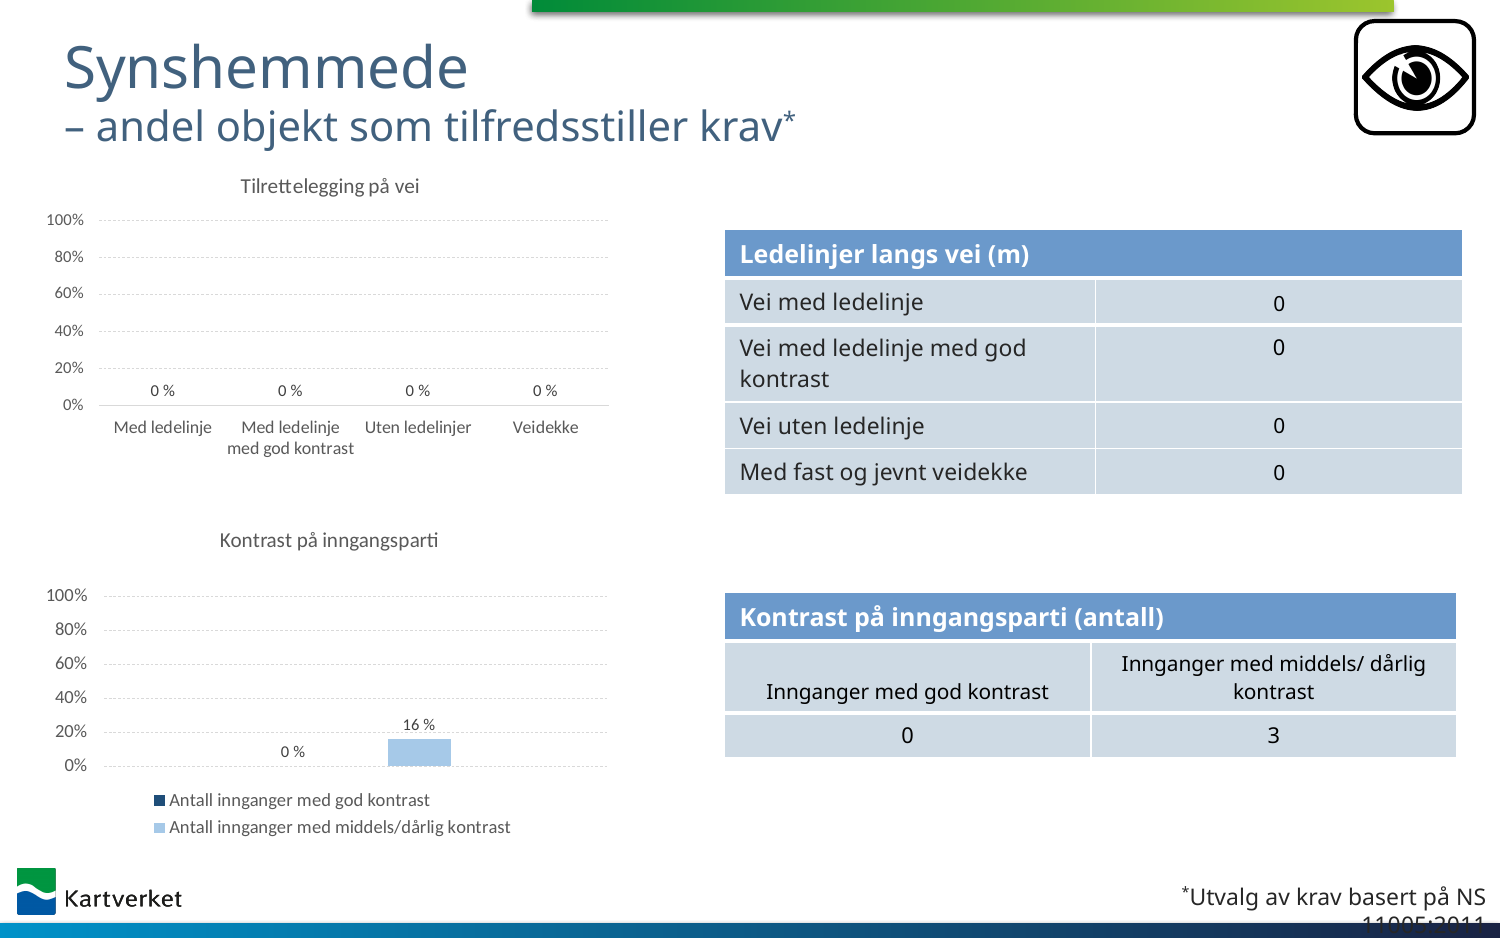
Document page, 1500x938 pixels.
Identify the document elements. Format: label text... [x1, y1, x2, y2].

table_cell Med fast og jevnt veidekke [725, 449, 1095, 494]
text_box *Utvalg av krav basert på NS 11005:2011 [1068, 873, 1500, 938]
table_cell Vei med ledelinje med god kontrast [725, 327, 1095, 401]
table_cell Vei uten ledelinje [725, 403, 1095, 448]
table_cell 0 [1096, 280, 1462, 323]
table_header Ledelinjer langs vei (m) [725, 230, 1462, 276]
picture [41, 166, 619, 492]
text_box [1355, 20, 1475, 134]
table_cell 3 [1092, 715, 1456, 757]
table_cell Vei med ledelinje [725, 280, 1095, 323]
table_header Kontrast på inngangsparti (antall) [725, 593, 1456, 639]
text_box Synshemmede – andel objekt som tilfredsstiller krav* [49, 24, 1431, 158]
table_cell Innganger med middels/ dårlig kontrast [1092, 643, 1456, 711]
table_cell 0 [725, 715, 1090, 757]
picture [41, 520, 618, 846]
table_cell 0 [1096, 449, 1462, 494]
table_cell 0 [1096, 327, 1462, 401]
table_cell Innganger med god kontrast [725, 643, 1090, 711]
table_cell 0 [1096, 403, 1462, 448]
